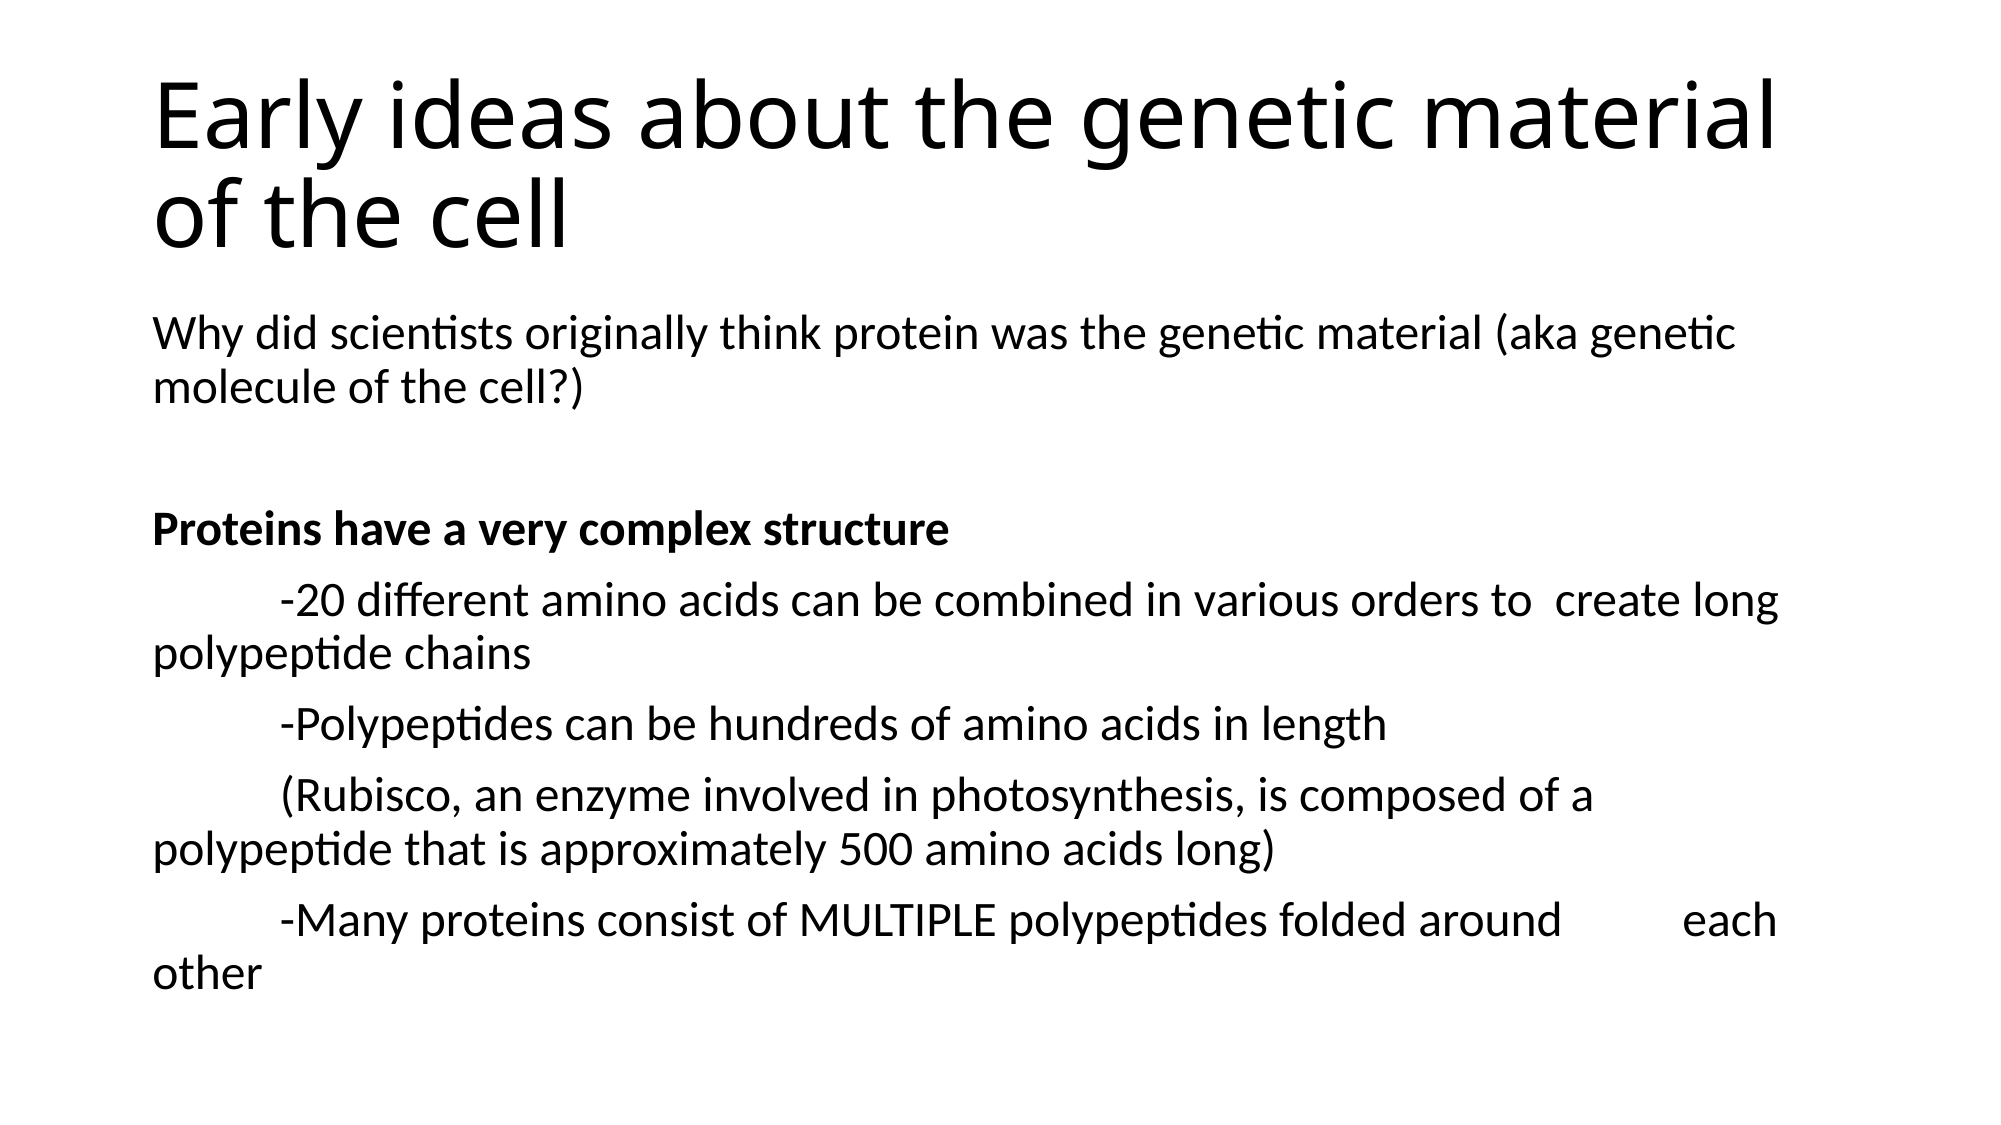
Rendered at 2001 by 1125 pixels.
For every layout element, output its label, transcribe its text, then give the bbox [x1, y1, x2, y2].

list Why did scientists originally think protein was the genetic material (aka genetic molecule of the cell?) Proteins have a very complex structure -20 different amino acids can be combined in various orders to create long polypeptide chains -Polypeptides can be hundreds of amino acids in length (Rubisco, an enzyme involved in photosynthesis, is composed of a polypeptide that is approximately 500 amino acids long) -Many proteins consist of MULTIPLE polypeptides folded around each other [137, 299, 1863, 1014]
title Early ideas about the genetic material of the cell [137, 59, 1863, 278]
